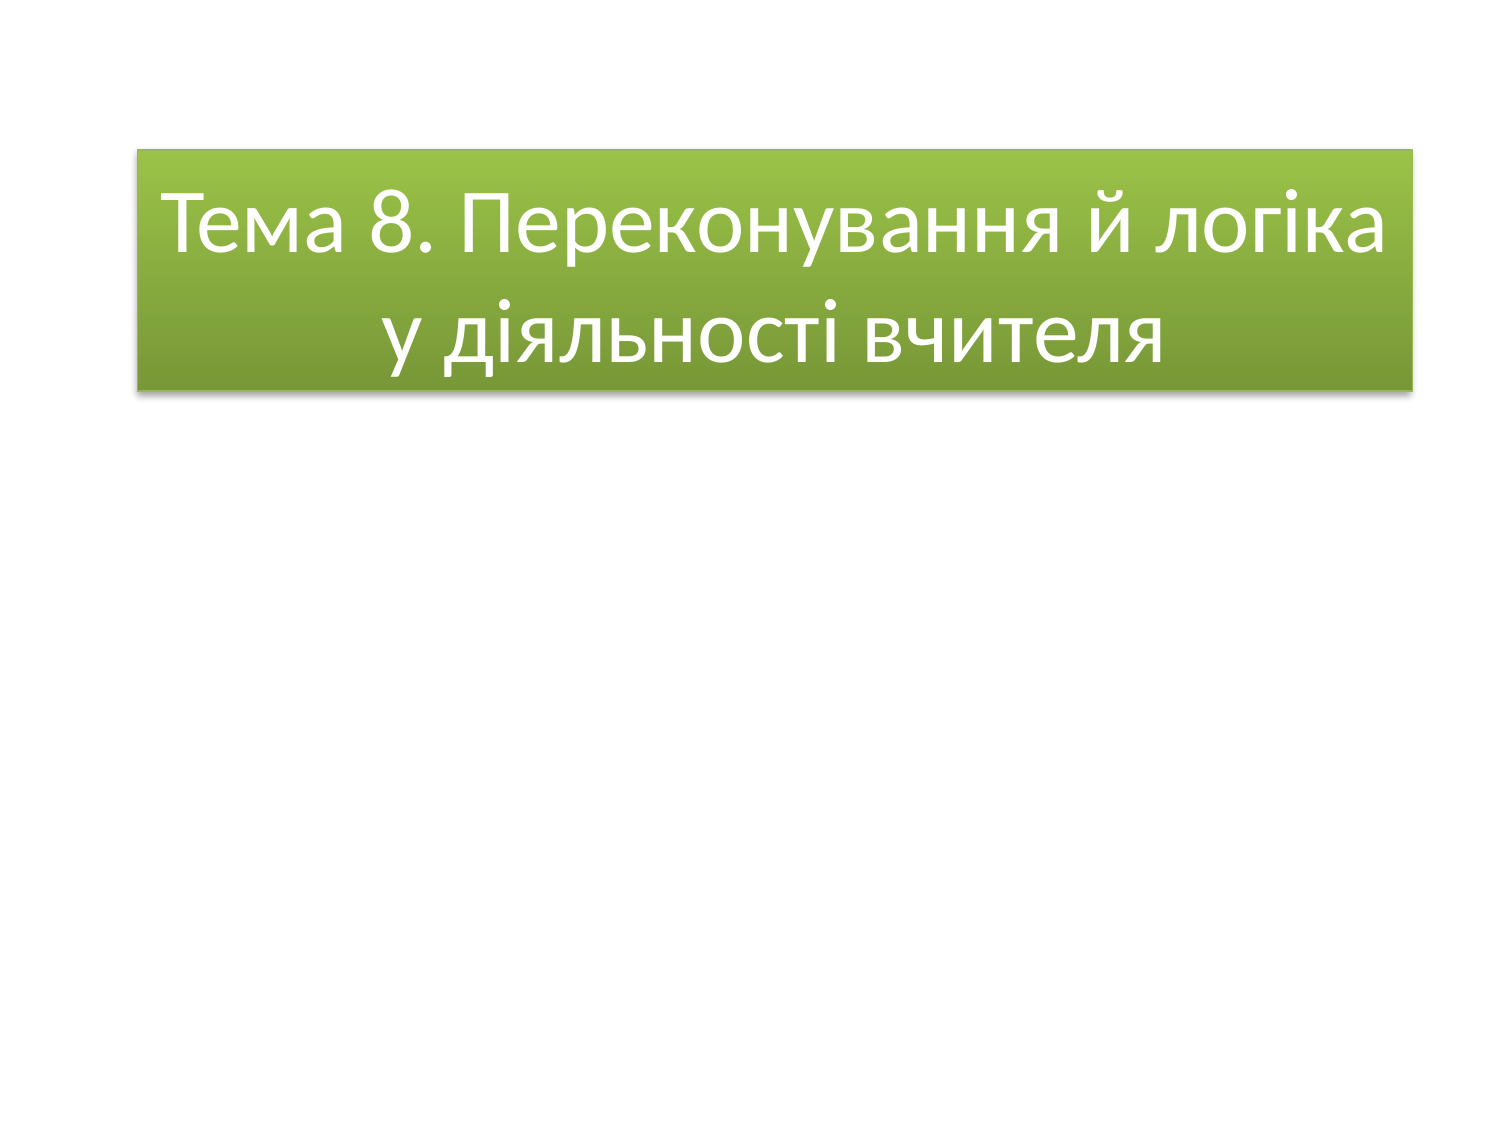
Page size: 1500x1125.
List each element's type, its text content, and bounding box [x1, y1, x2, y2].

title Тема 8. Переконування й логіка у діяльності вчителя [137, 149, 1413, 392]
